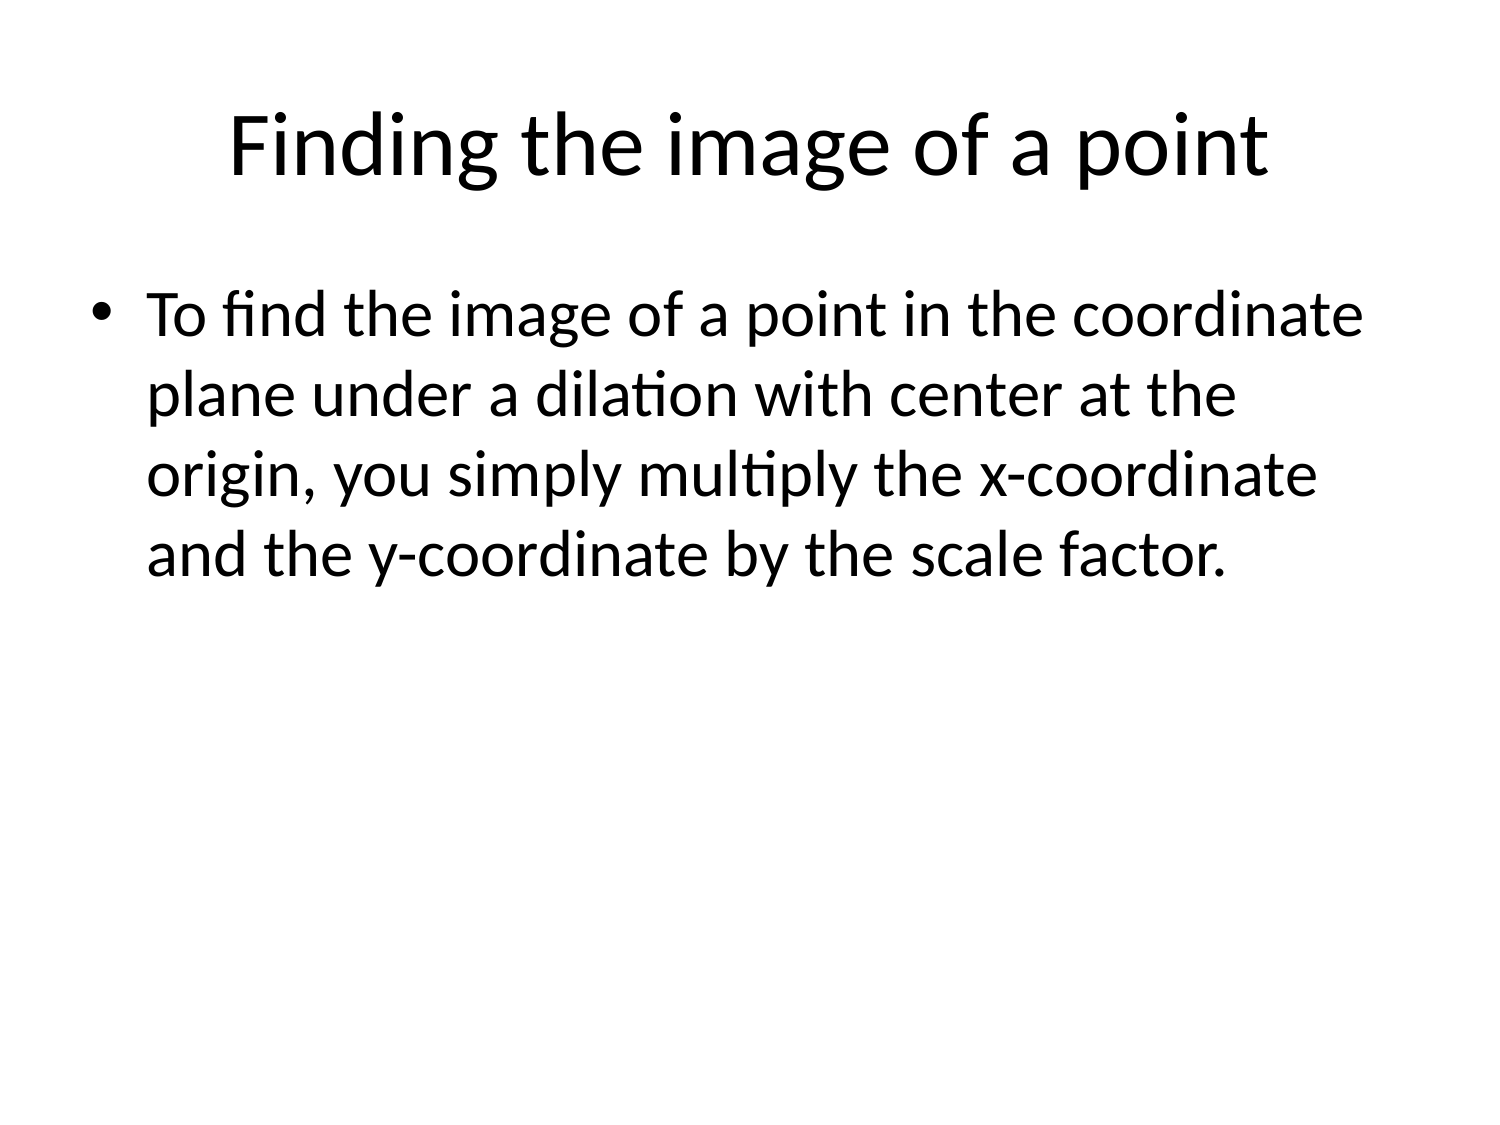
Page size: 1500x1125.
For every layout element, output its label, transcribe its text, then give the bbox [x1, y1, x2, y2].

title Finding the image of a point [75, 45, 1425, 233]
list To find the image of a point in the coordinate plane under a dilation with center at the origin, you simply multiply the x-coordinate and the y-coordinate by the scale factor. [75, 262, 1425, 1005]
